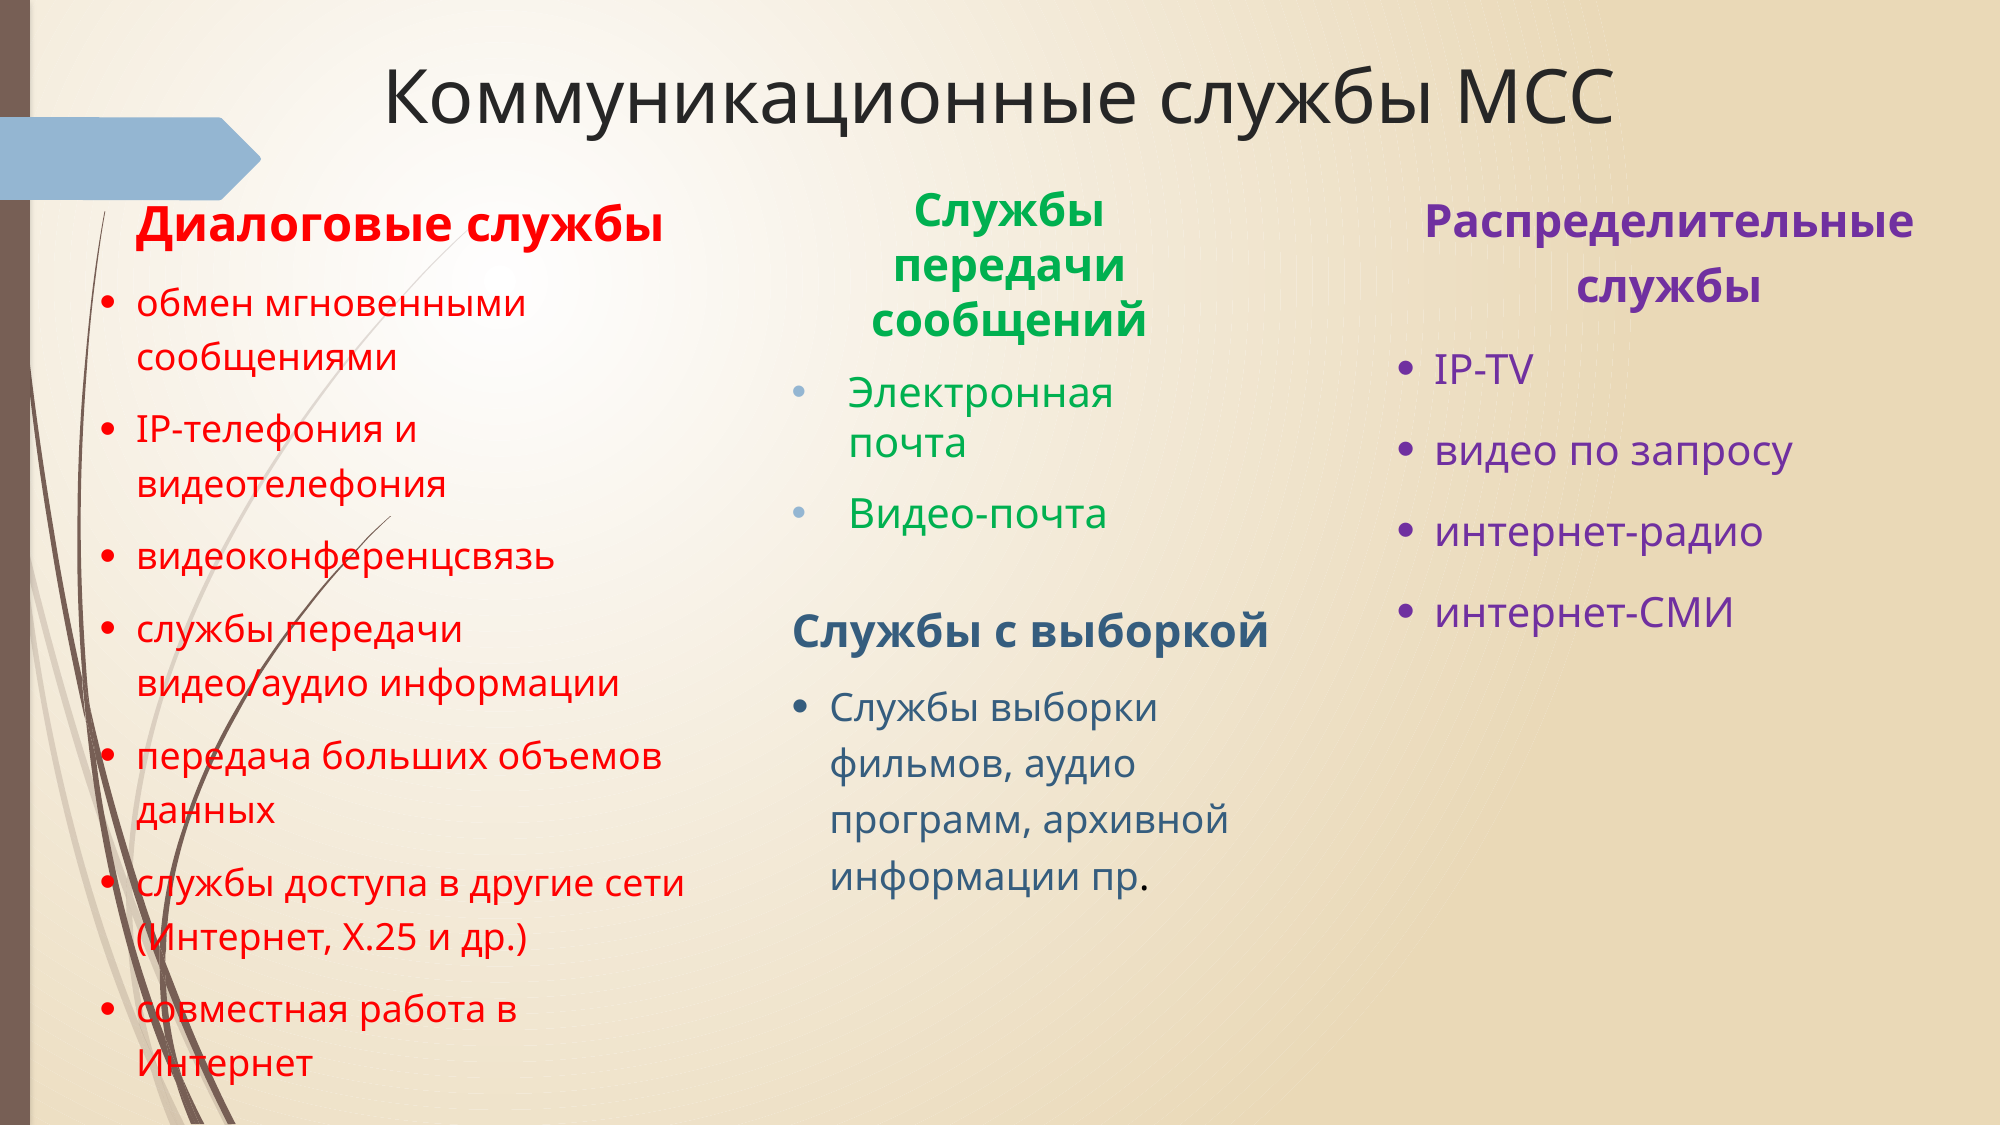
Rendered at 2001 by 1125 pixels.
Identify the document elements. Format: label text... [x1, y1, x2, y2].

title Коммуникационные службы МСС [187, 40, 1813, 149]
text_box Службы с выборкой Службы выборки фильмов, аудио программ, архивной информации пр. [776, 584, 1291, 960]
text_box Распределительные службы IP-TV видео по запросу интернет-радио интернет-СМИ [1381, 172, 1957, 1094]
text_box Диалоговые службы обмен мгновенными сообщениями IP-телефония и видеотелефония видеоконференцсвязь службы передачи видео/аудио информации передача больших объемов данных службы доступа в другие сети (Интернет, Х.25 и др.) совместная работа в Интернет [84, 173, 717, 1094]
list Службы передачи сообщений Электронная почта Видео-почта [776, 172, 1243, 524]
